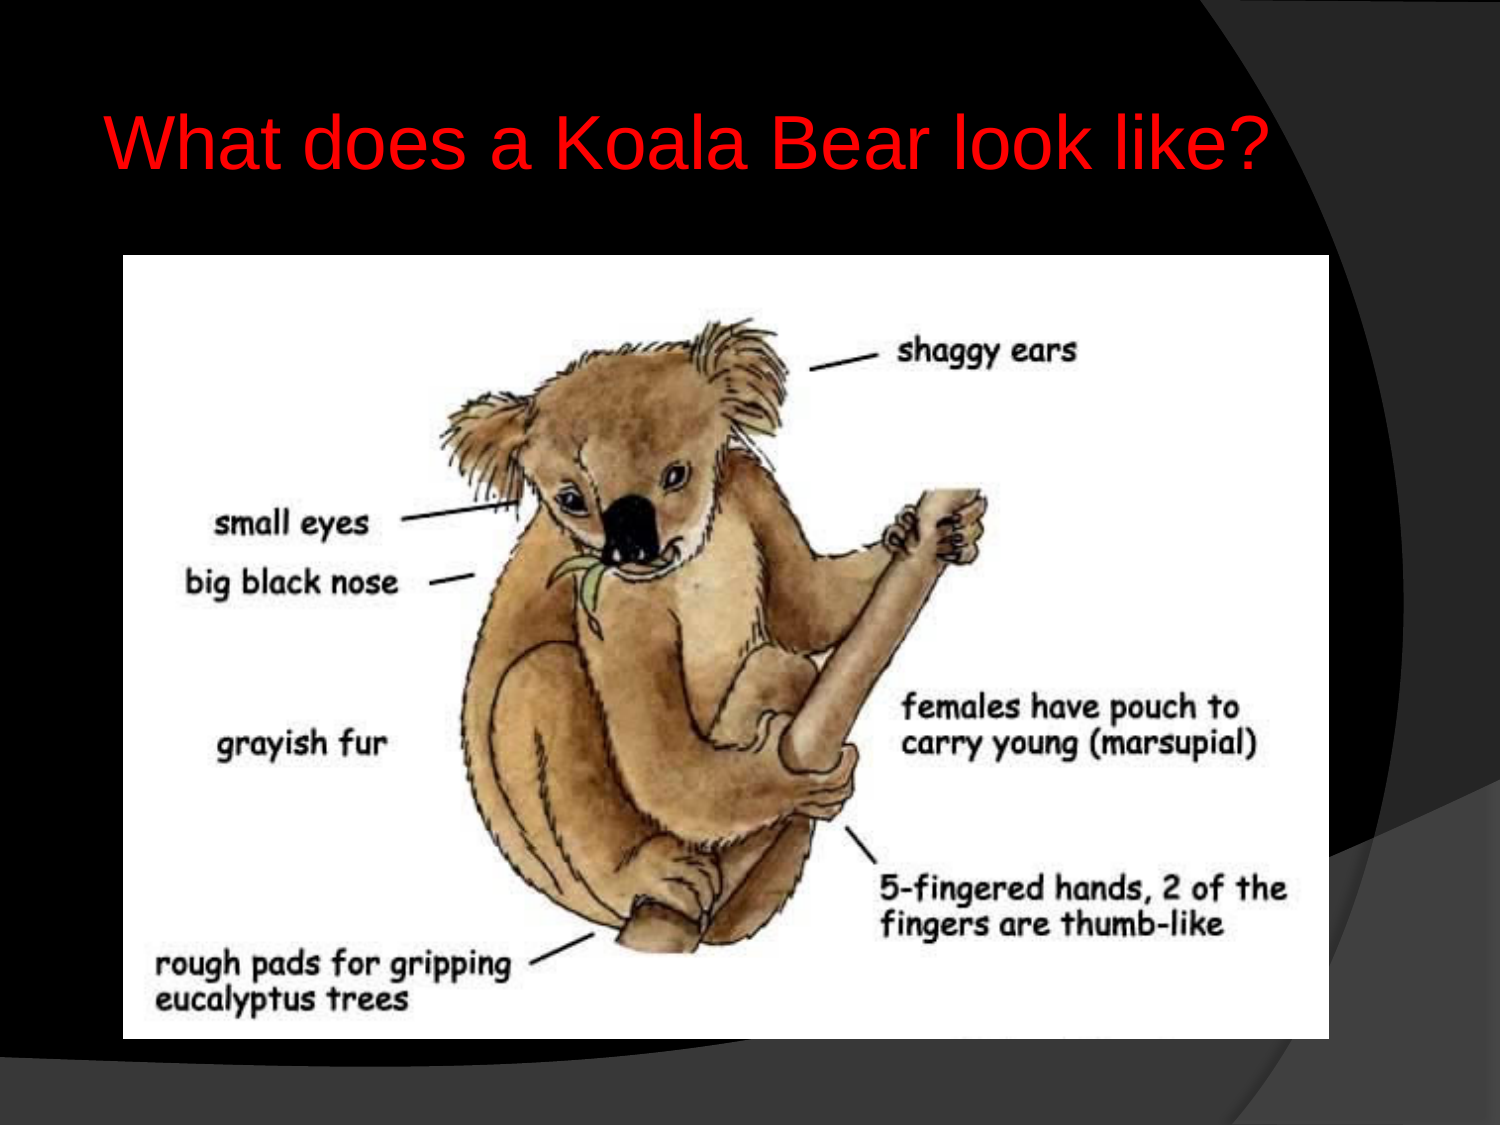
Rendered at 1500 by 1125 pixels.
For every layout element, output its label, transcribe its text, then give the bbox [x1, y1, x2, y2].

picture [123, 255, 1329, 1040]
title What does a Koala Bear look like? [75, 45, 1300, 233]
